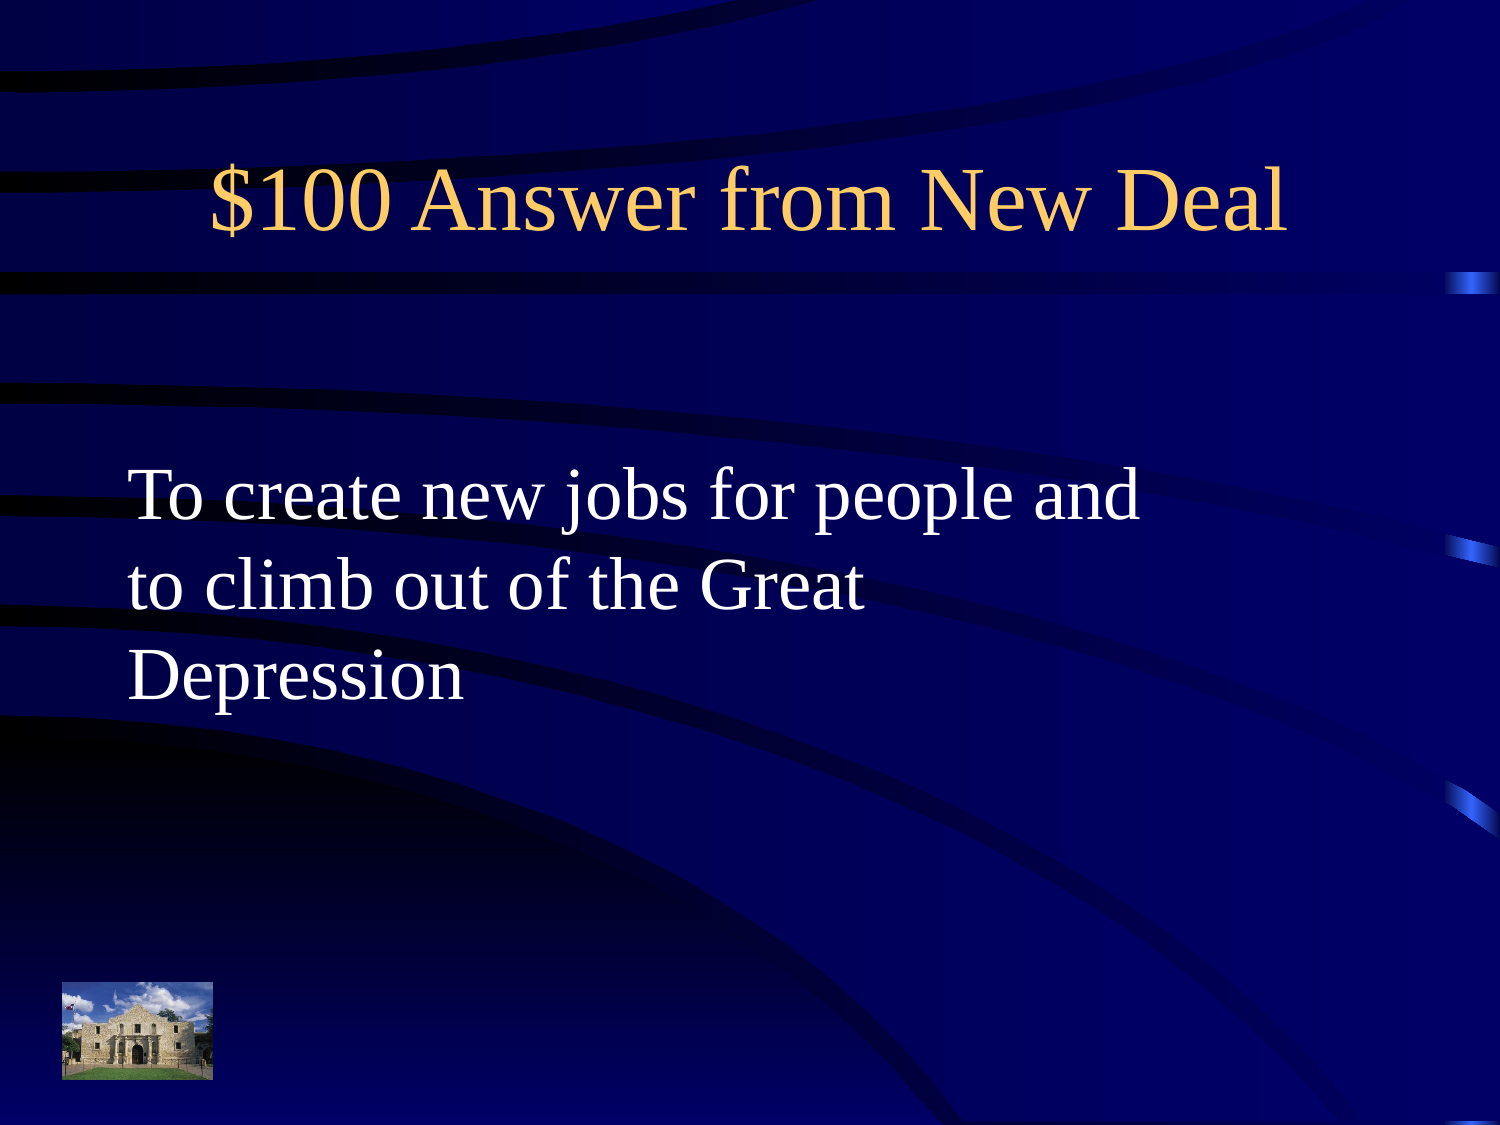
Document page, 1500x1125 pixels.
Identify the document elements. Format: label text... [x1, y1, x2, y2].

title $100 Answer from New Deal [112, 99, 1388, 288]
text_box To create new jobs for people and to climb out of the Great Depression [112, 437, 1175, 723]
picture [62, 982, 213, 1081]
